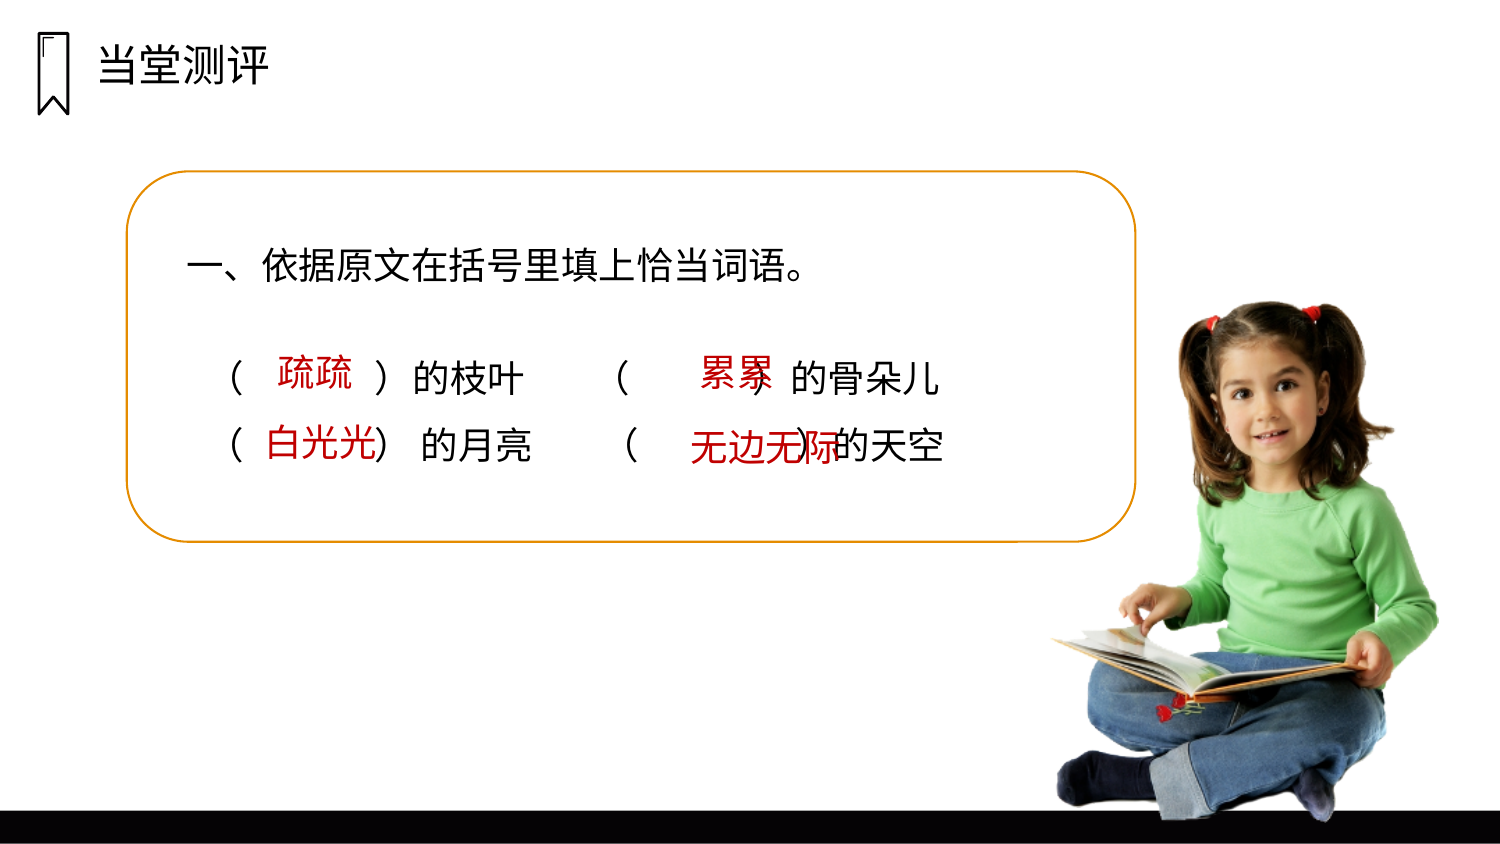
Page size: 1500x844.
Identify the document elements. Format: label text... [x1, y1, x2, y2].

text_box 当堂测评 [83, 32, 282, 96]
picture [1049, 300, 1439, 823]
text_box [125, 170, 1137, 543]
